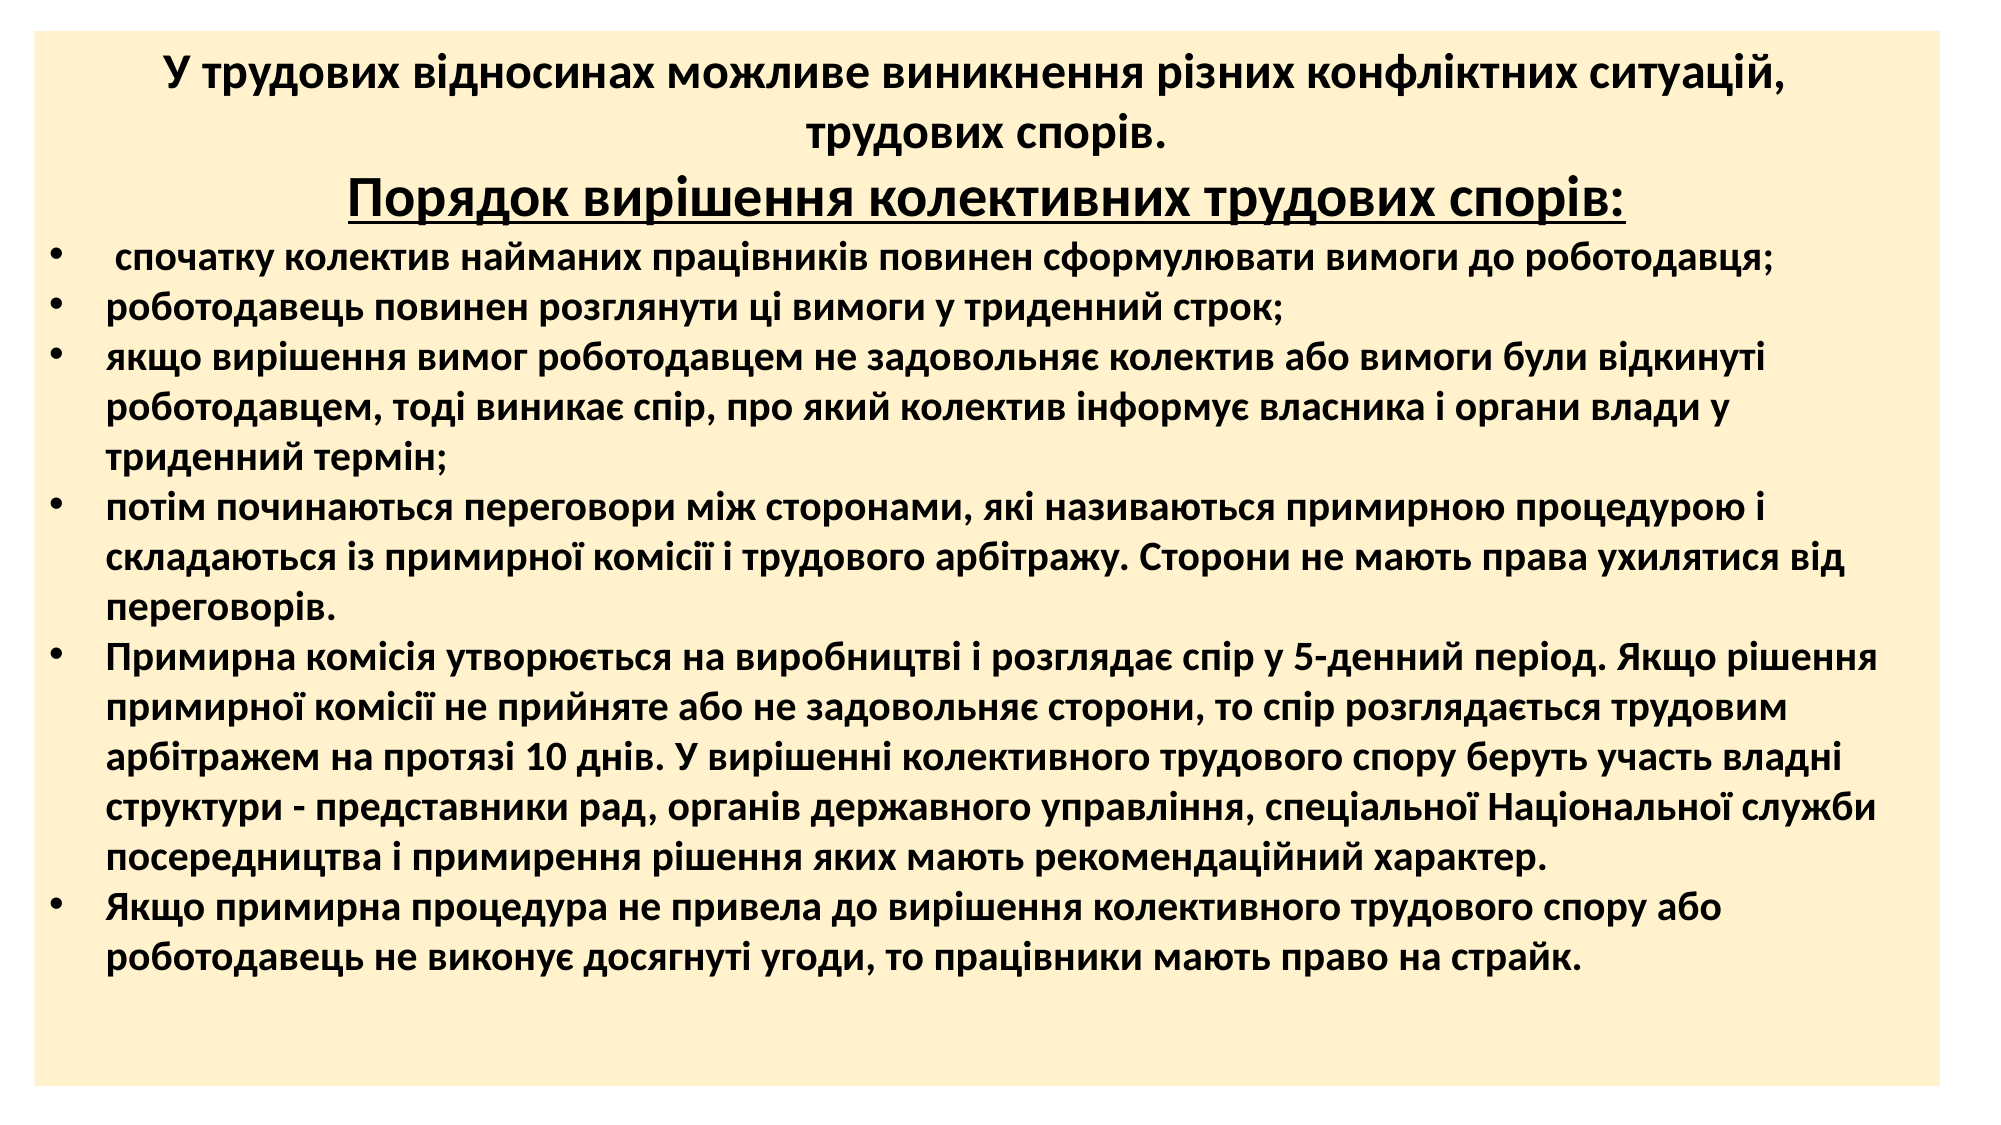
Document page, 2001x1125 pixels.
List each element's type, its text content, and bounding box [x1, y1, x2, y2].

text_box У трудових відносинах можливе виникнення різних конфліктних ситуацій, трудових спорів. Порядок вирішення колективних трудових спорів: спочатку колектив найманих працівників повинен сформулювати вимоги до роботодавця; роботодавець повинен розглянути ці вимоги у триденний строк; якщо вирішення вимог роботодавцем не задовольняє колектив або вимоги були відкинуті роботодавцем, тоді виникає спір, про який колектив інформує власника і органи влади у триденний термін; потім починаються переговори між сторонами, які називаються примирною процедурою і складаються із примирної комісії і трудового арбітражу. Сторони не мають права ухилятися від переговорів. Примирна комісія утворюється на виробництві і розглядає спір у 5-денний період. Якщо рішення примирної комісії не прийняте або не задовольняє сторони, то спір розглядається трудовим арбітражем на протязі 10 днів. У вирішенні колективного трудового спору беруть участь владні структури - представники рад, органів державного управління, спеціальної Національної служби посередництва і примирення рішення яких мають рекомендаційний характер. Якщо примирна процедура не привела до вирішення колективного трудового спору або роботодавець не виконує досягнуті угоди, то працівники мають право на страйк. [34, 31, 1940, 1087]
